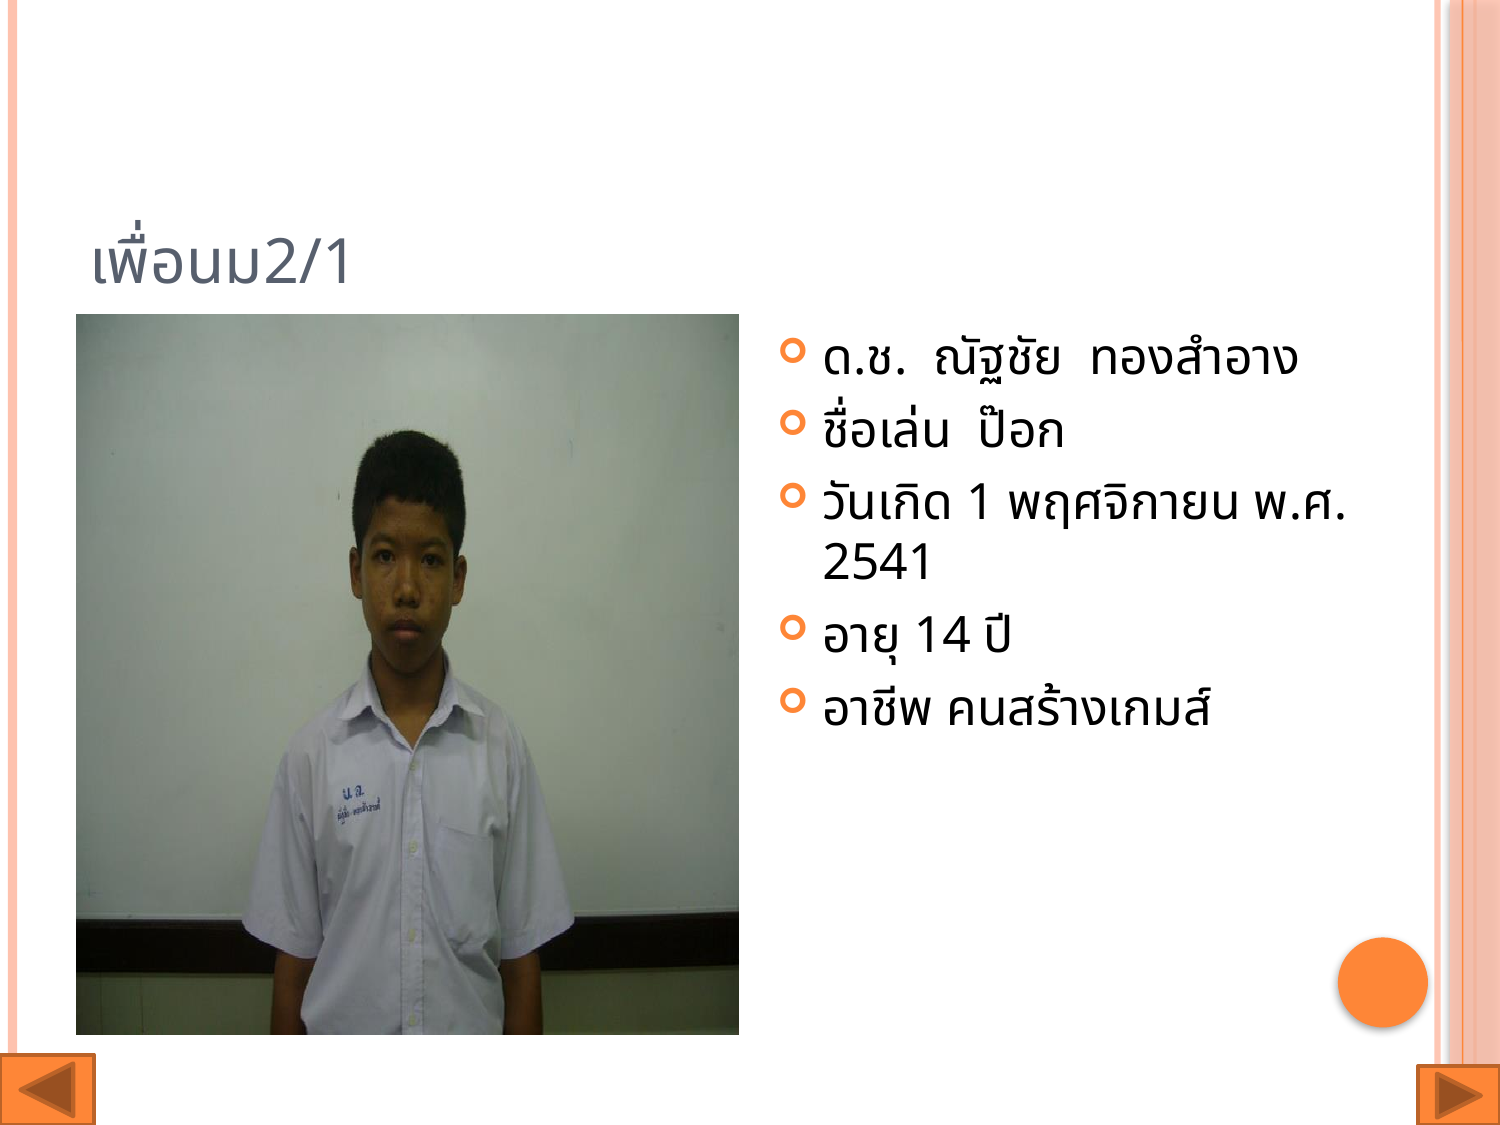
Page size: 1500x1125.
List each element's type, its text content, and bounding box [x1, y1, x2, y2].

text_box [0, 1053, 96, 1125]
text_box [1416, 1064, 1500, 1125]
list ด.ช. ณัฐชัย ทองสำอาง ชื่อเล่น ป๊อก วันเกิด 1 พฤศจิกายน พ.ศ. 2541 อายุ 14 ปี อาชีพ คนสร้างเกมส์ [762, 317, 1425, 1038]
title เพื่อนม2/1 [75, 115, 1425, 304]
picture [76, 313, 739, 1036]
